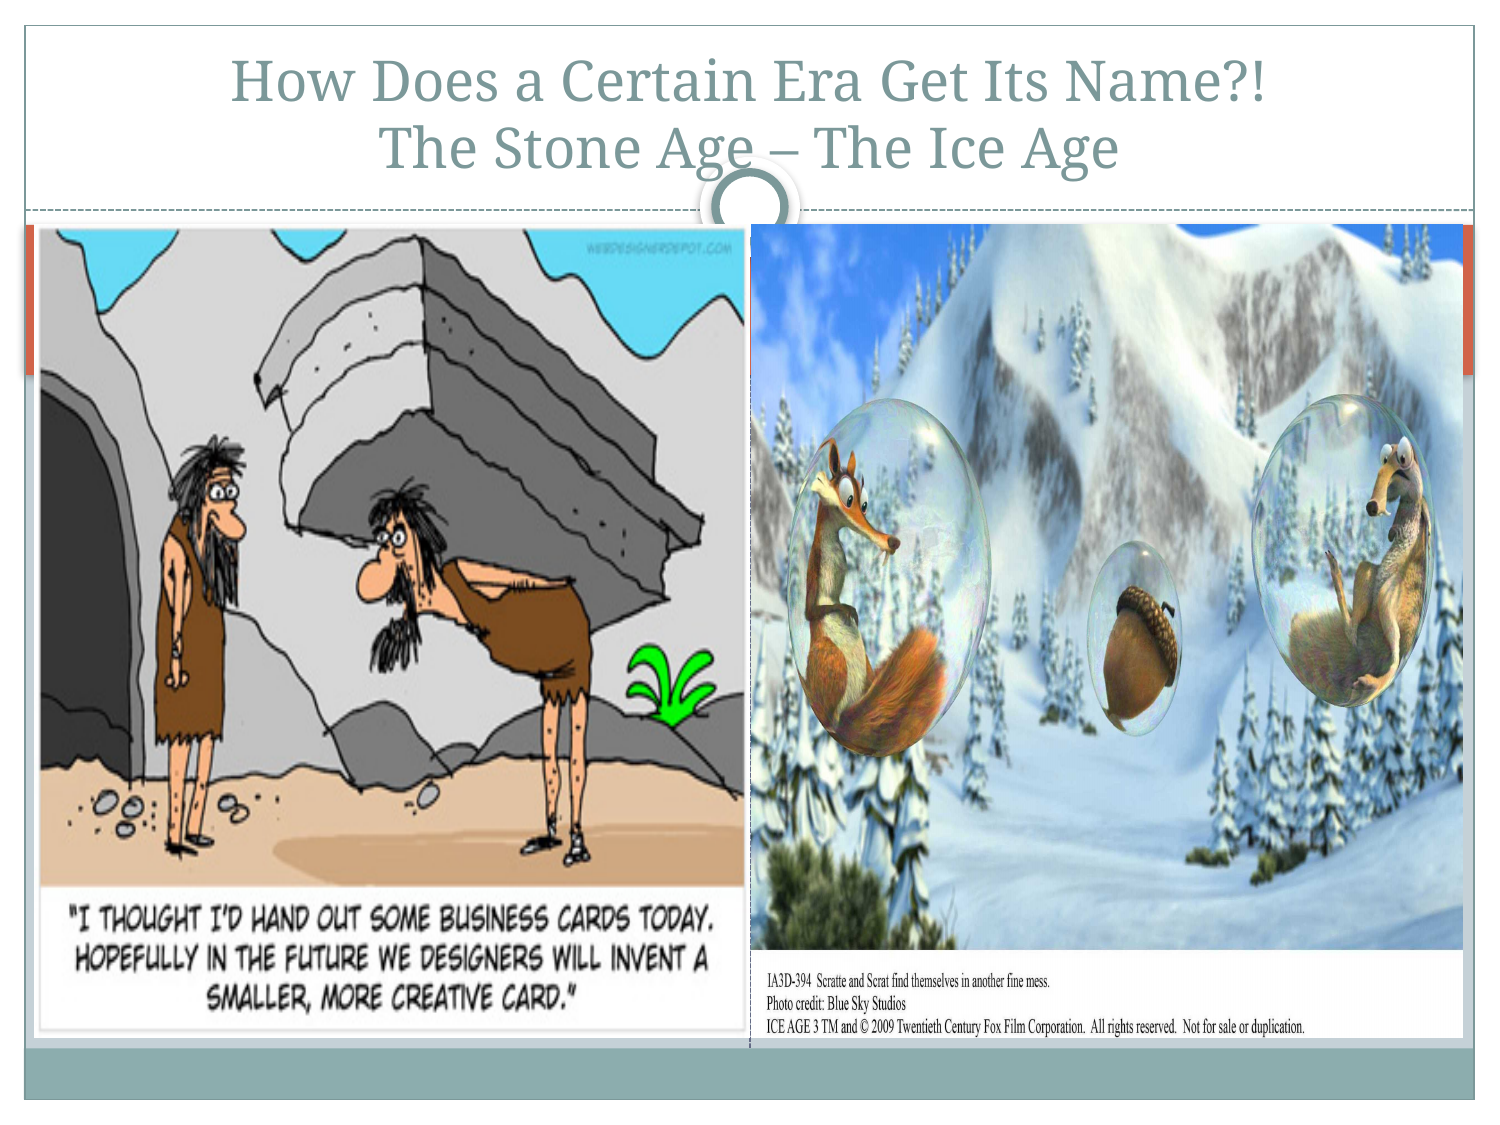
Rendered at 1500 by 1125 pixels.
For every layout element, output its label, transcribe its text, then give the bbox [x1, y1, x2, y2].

title How Does a Certain Era Get Its Name?! The Stone Age – The Ice Age [49, 37, 1450, 188]
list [750, 224, 1463, 1038]
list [33, 224, 748, 1038]
